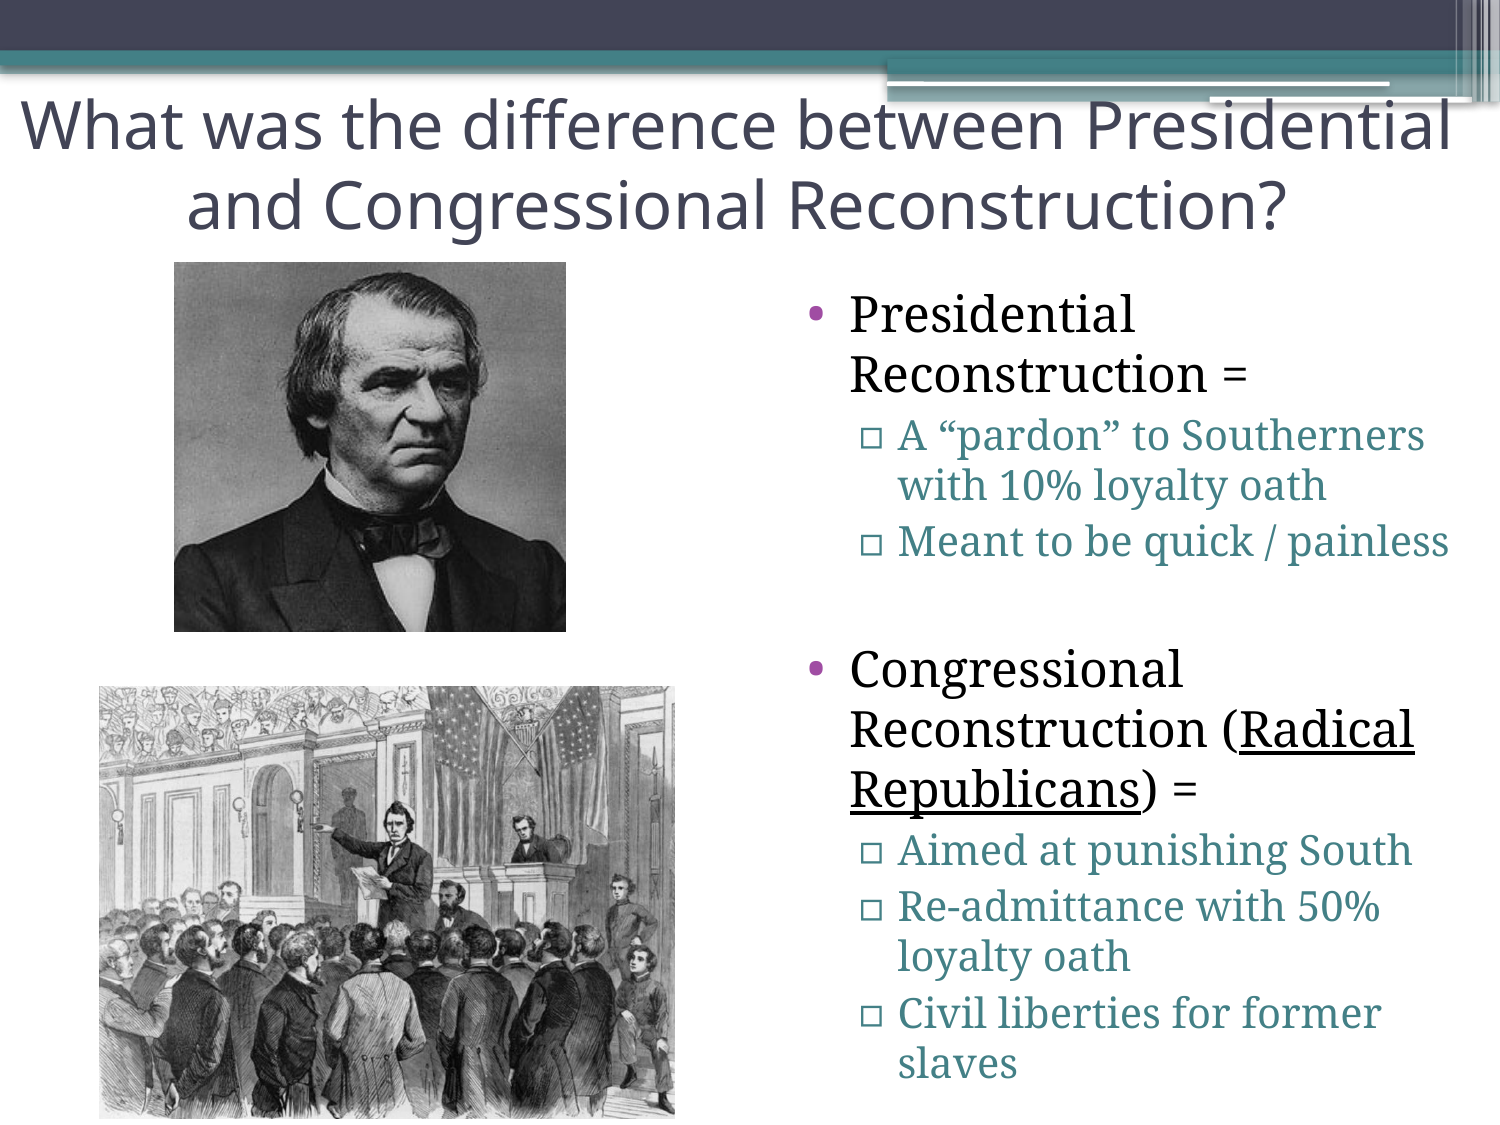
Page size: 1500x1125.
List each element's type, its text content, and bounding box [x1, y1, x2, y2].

title What was the difference between Presidential and Congressional Reconstruction? [0, 99, 1475, 225]
picture [99, 686, 676, 1119]
picture [174, 262, 566, 632]
list Presidential Reconstruction = A “pardon” to Southerners with 10% loyalty oath Meant to be quick / painless Congressional Reconstruction (Radical Republicans) = Aimed at punishing South Re-admittance with 50% loyalty oath Civil liberties for former slaves [774, 275, 1475, 1099]
